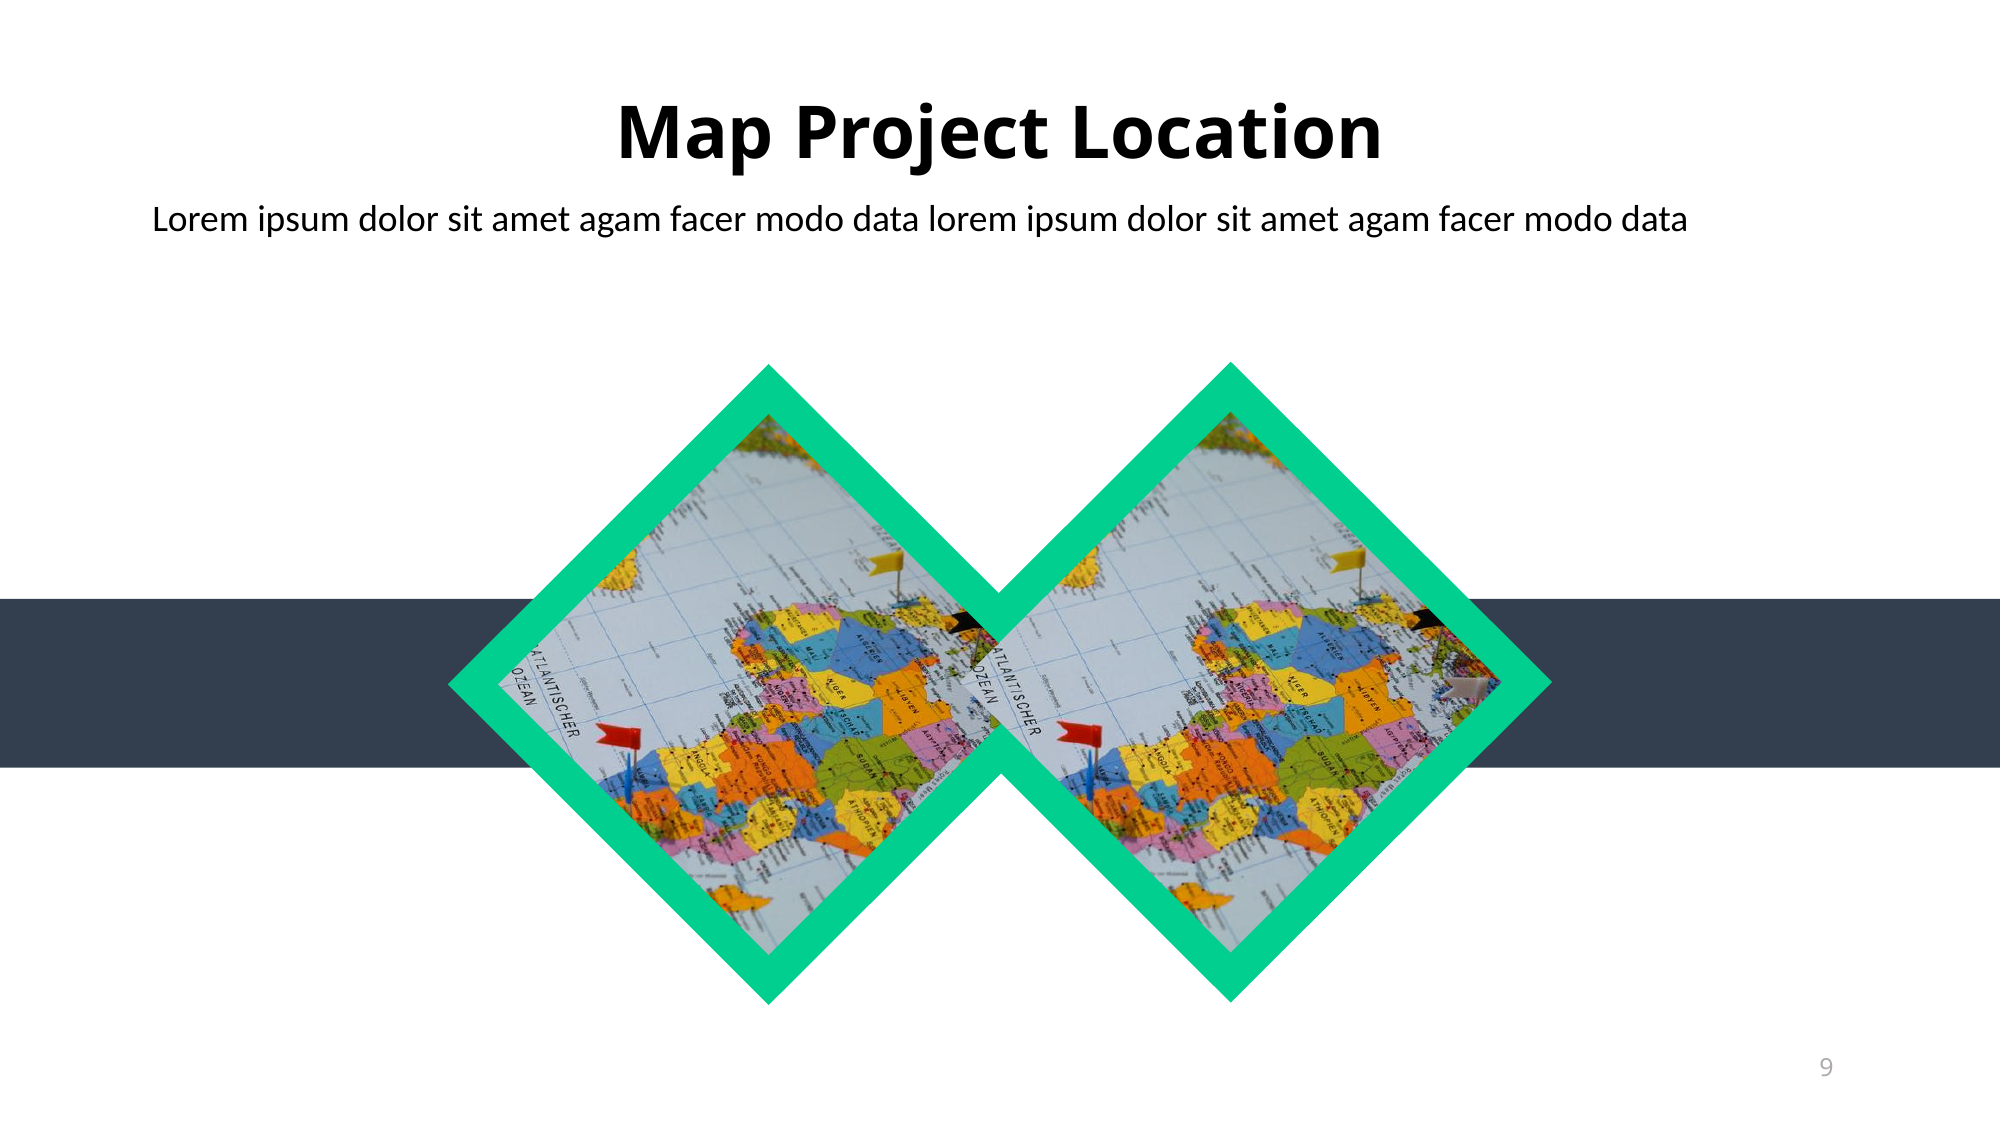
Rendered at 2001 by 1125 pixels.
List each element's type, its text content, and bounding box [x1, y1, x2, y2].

text_box [718, 364, 819, 414]
picture [497, 411, 1502, 955]
slide_number 9 [1790, 1042, 1863, 1094]
text_box [718, 955, 819, 1006]
text_box [1502, 598, 2000, 769]
text_box [1502, 631, 1553, 733]
title Map Project Location [137, 78, 1863, 186]
subtitle Lorem ipsum dolor sit amet agam facer modo data lorem ipsum dolor sit amet agam facer modo data [137, 186, 1863, 227]
text_box [0, 598, 497, 769]
text_box [1180, 953, 1281, 1003]
text_box [1181, 361, 1281, 411]
text_box [447, 635, 497, 734]
